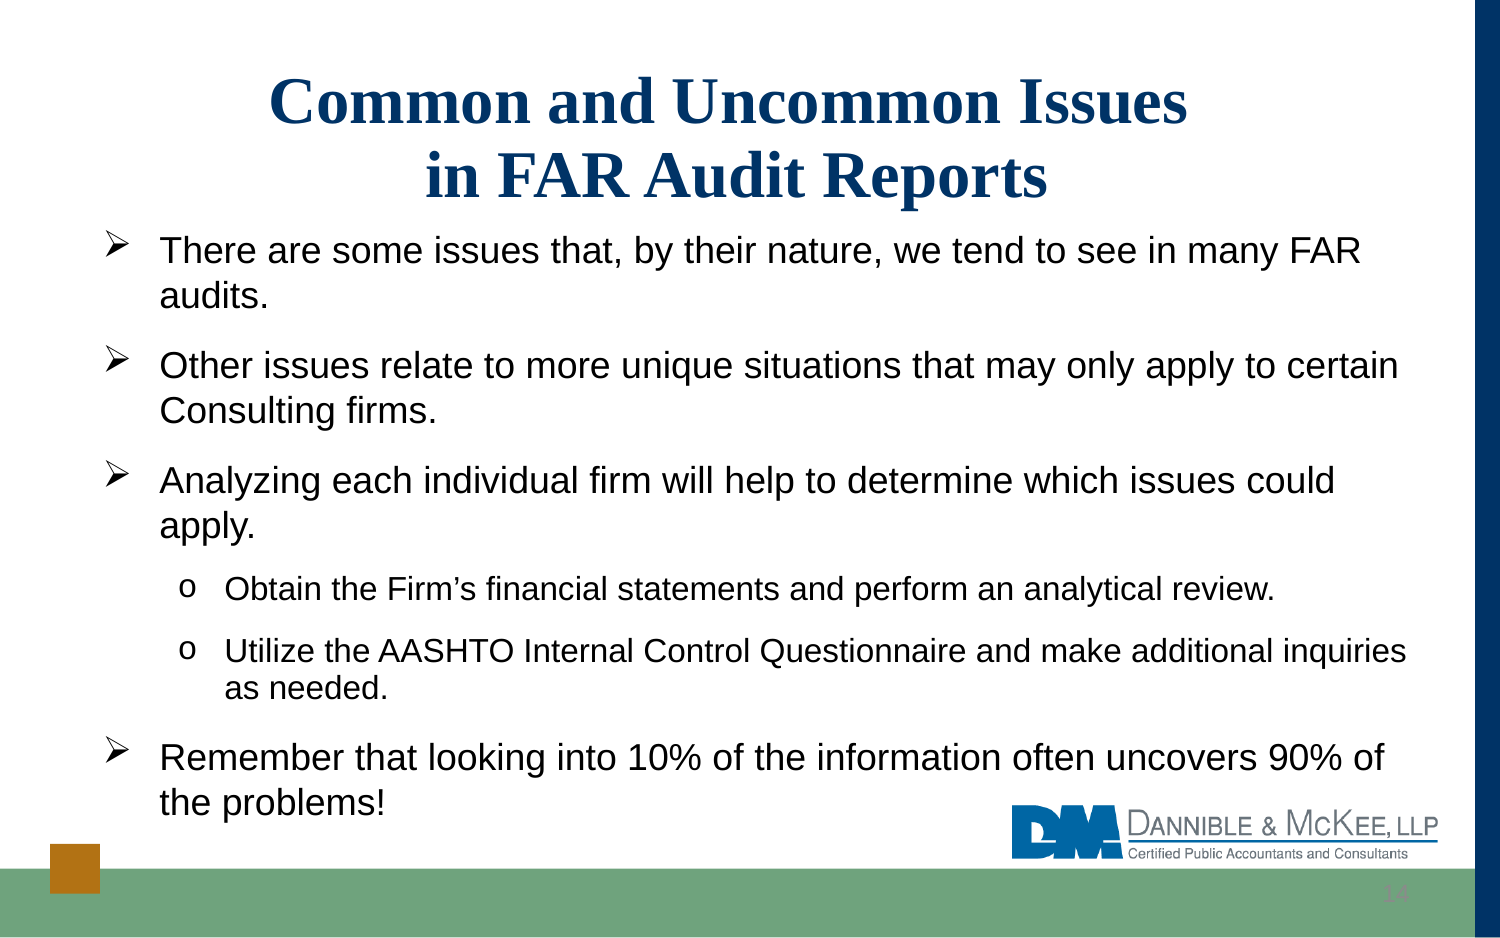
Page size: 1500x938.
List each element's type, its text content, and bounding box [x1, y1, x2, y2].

title Common and Uncommon Issues in FAR Audit Reports [62, 56, 1413, 169]
list There are some issues that, by their nature, we tend to see in many FAR audits. Other issues relate to more unique situations that may only apply to certain Consulting firms. Analyzing each individual firm will help to determine which issues could apply. Obtain the Firm’s financial statements and perform an analytical review. Utilize the AASHTO Internal Control Questionnaire and make additional inquiries as needed. Remember that looking into 10% of the information often uncovers 90% of the problems! [87, 218, 1438, 794]
slide_number 14 [1074, 868, 1425, 919]
picture [1012, 805, 1438, 859]
